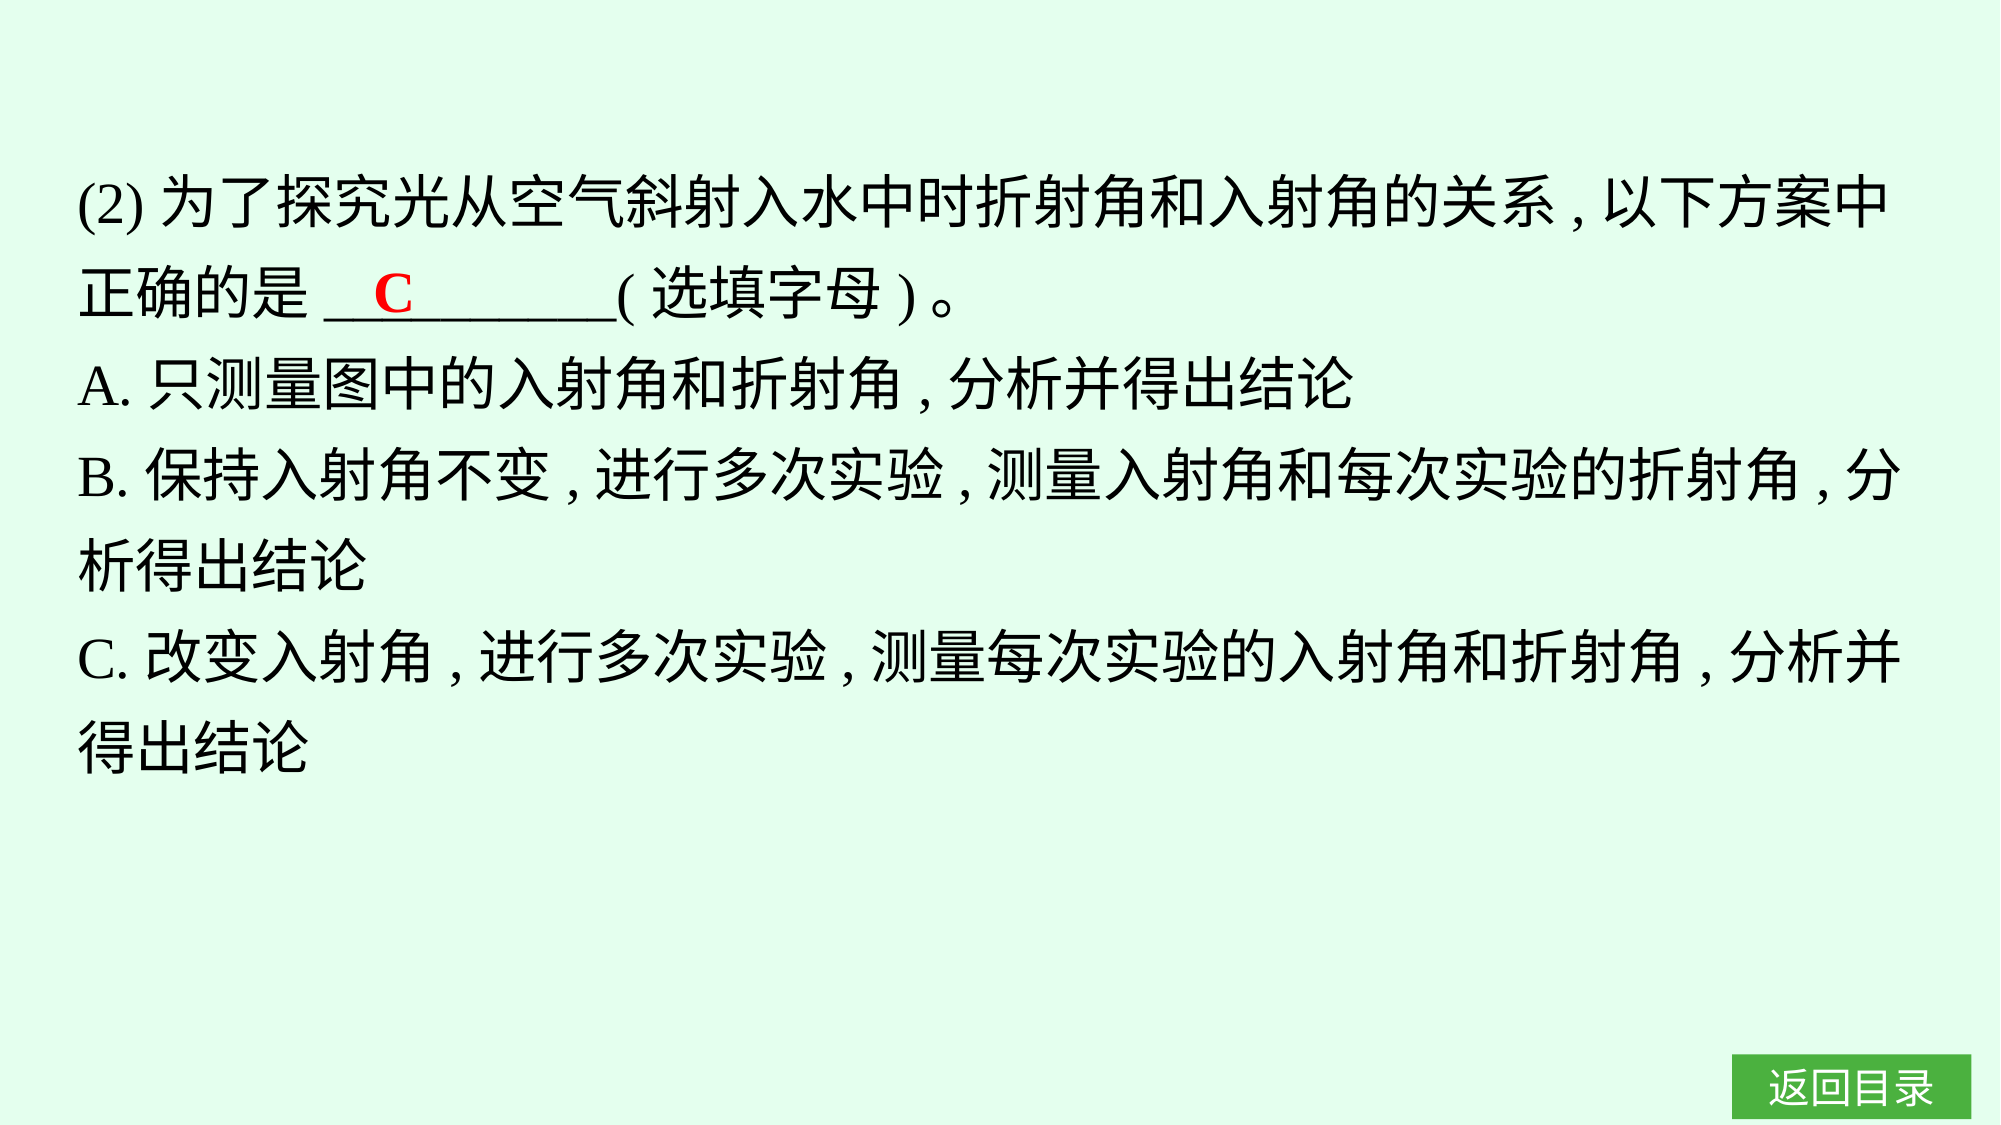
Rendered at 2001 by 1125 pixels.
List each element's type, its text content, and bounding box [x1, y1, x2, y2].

text_box (2)为了探究光从空气斜射入水中时折射角和入射角的关系,以下方案中正确的是__________(选填字母)。 A.只测量图中的入射角和折射角,分析并得出结论 B.保持入射角不变,进行多次实验,测量入射角和每次实验的折射角,分析得出结论 C.改变入射角,进行多次实验,测量每次实验的入射角和折射角,分析并得出结论 [62, 137, 1938, 789]
text_box C [358, 232, 430, 332]
